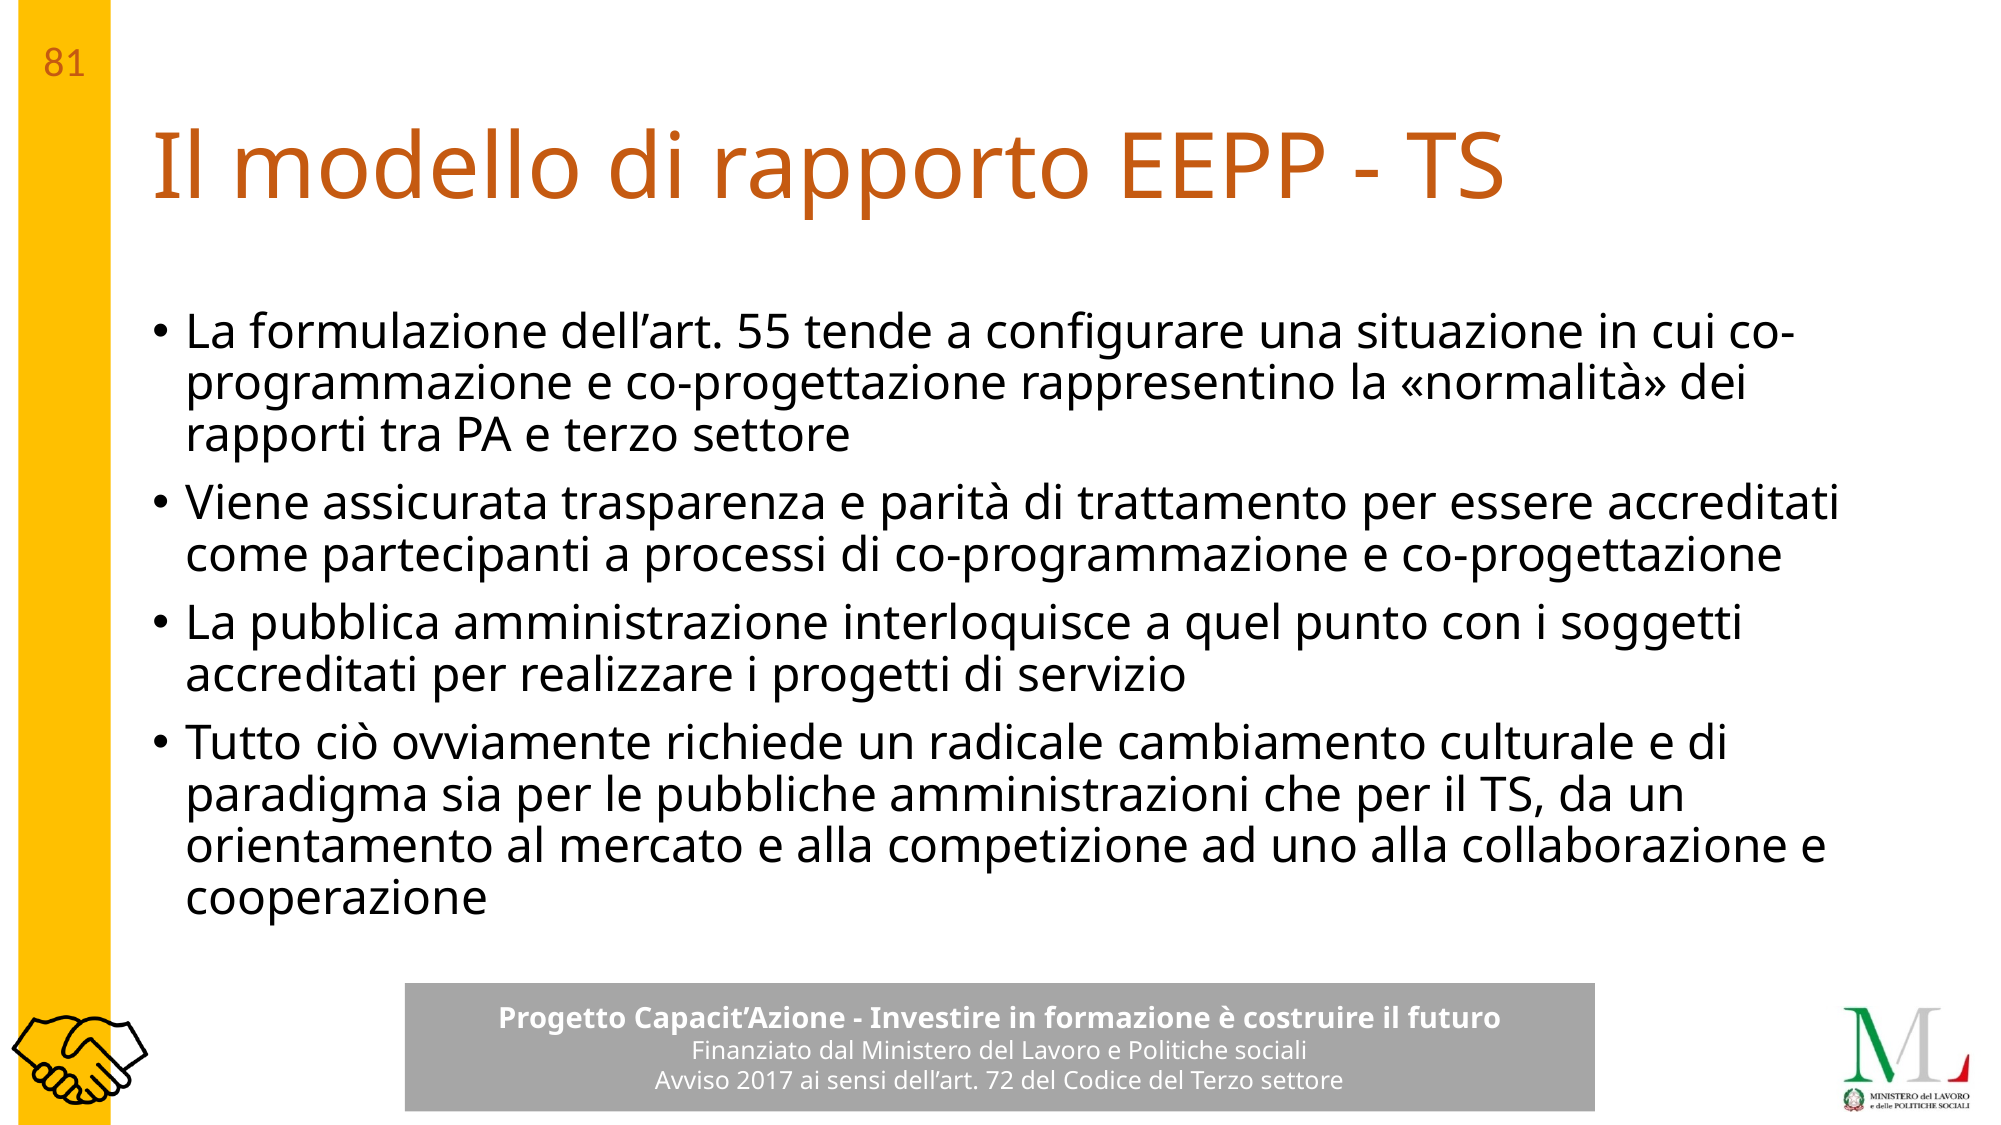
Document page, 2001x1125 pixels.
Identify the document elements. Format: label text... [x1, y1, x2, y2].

picture [10, 1009, 149, 1109]
title Il modello di rapporto EEPP - TS [137, 59, 1863, 278]
slide_number 81 [1911, 1057, 1995, 1118]
picture [1826, 1006, 1987, 1112]
list La formulazione dell’art. 55 tende a configurare una situazione in cui co-programmazione e co-progettazione rappresentino la «normalità» dei rapporti tra PA e terzo settore Viene assicurata trasparenza e parità di trattamento per essere accreditati come partecipanti a processi di co-programmazione e co-progettazione La pubblica amministrazione interloquisce a quel punto con i soggetti accreditati per realizzare i progetti di servizio Tutto ciò ovviamente richiede un radicale cambiamento culturale e di paradigma sia per le pubbliche amministrazioni che per il TS, da un orientamento al mercato e alla competizione ad uno alla collaborazione e cooperazione [137, 299, 1863, 987]
